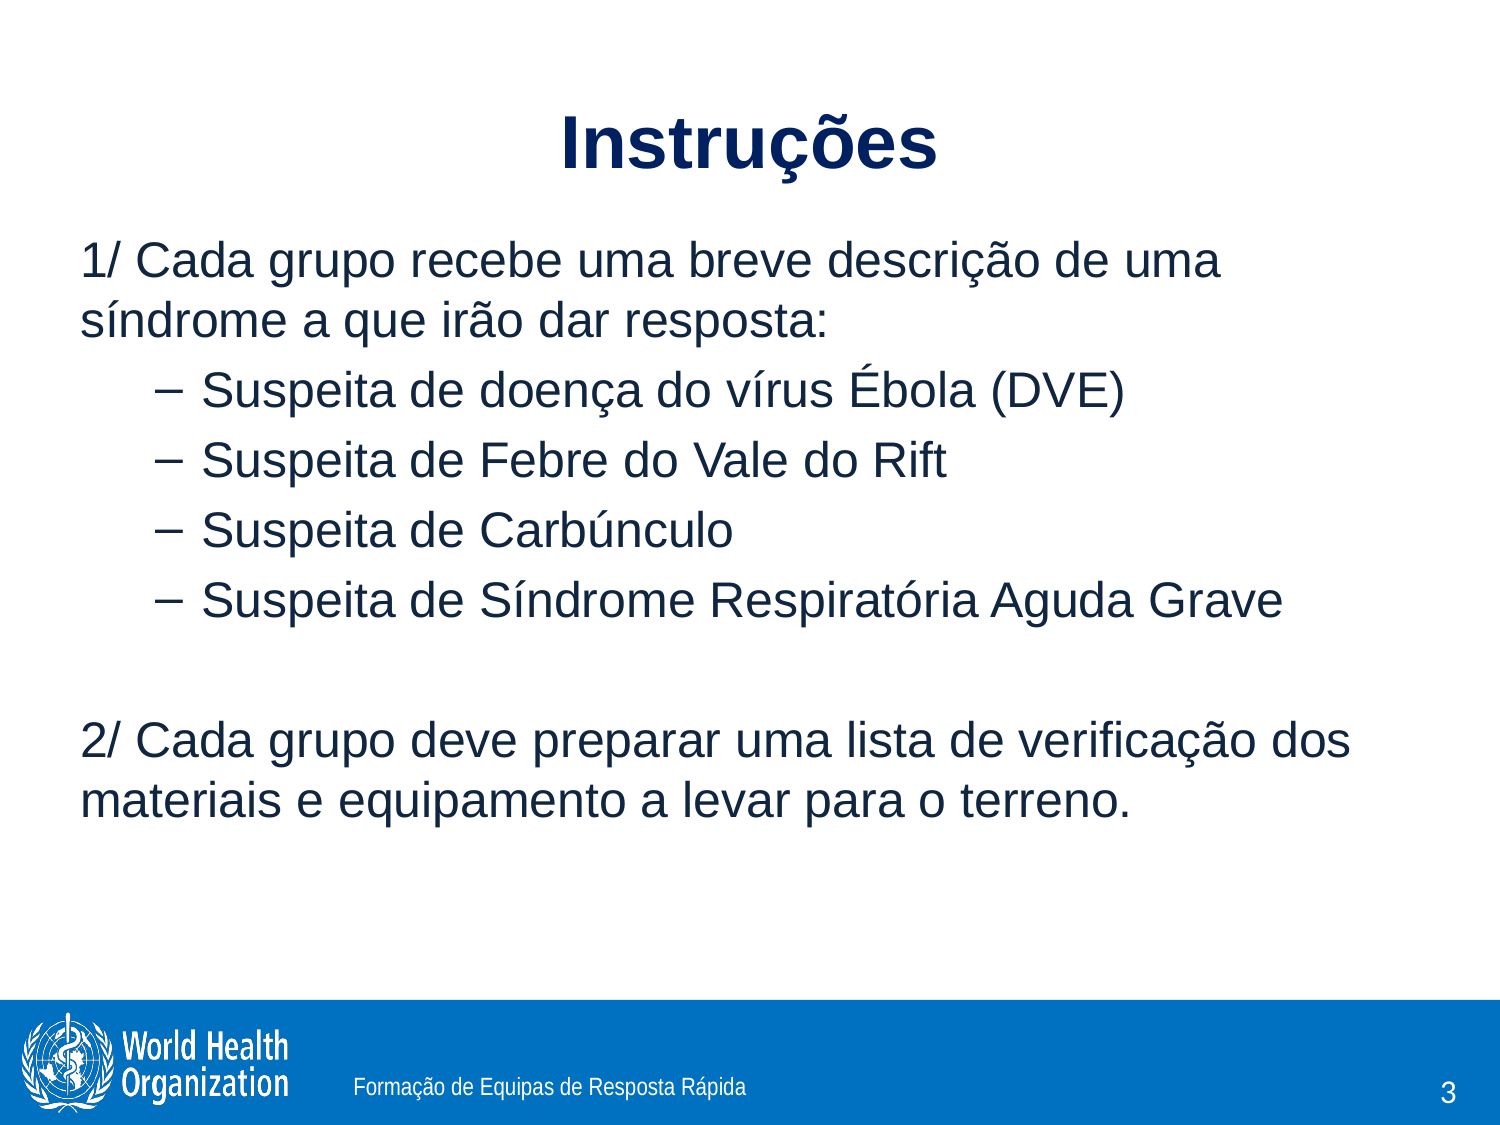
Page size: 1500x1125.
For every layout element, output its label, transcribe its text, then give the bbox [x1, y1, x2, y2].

picture [21, 1012, 288, 1113]
list 1/ Cada grupo recebe uma breve descrição de uma síndrome a que irão dar resposta: Suspeita de doença do vírus Ébola (DVE) Suspeita de Febre do Vale do Rift Suspeita de Carbúnculo Suspeita de Síndrome Respiratória Aguda Grave 2/ Cada grupo deve preparar uma lista de verificação dos materiais e equipamento a levar para o terreno. [64, 219, 1415, 1028]
title Instruções [75, 45, 1425, 233]
